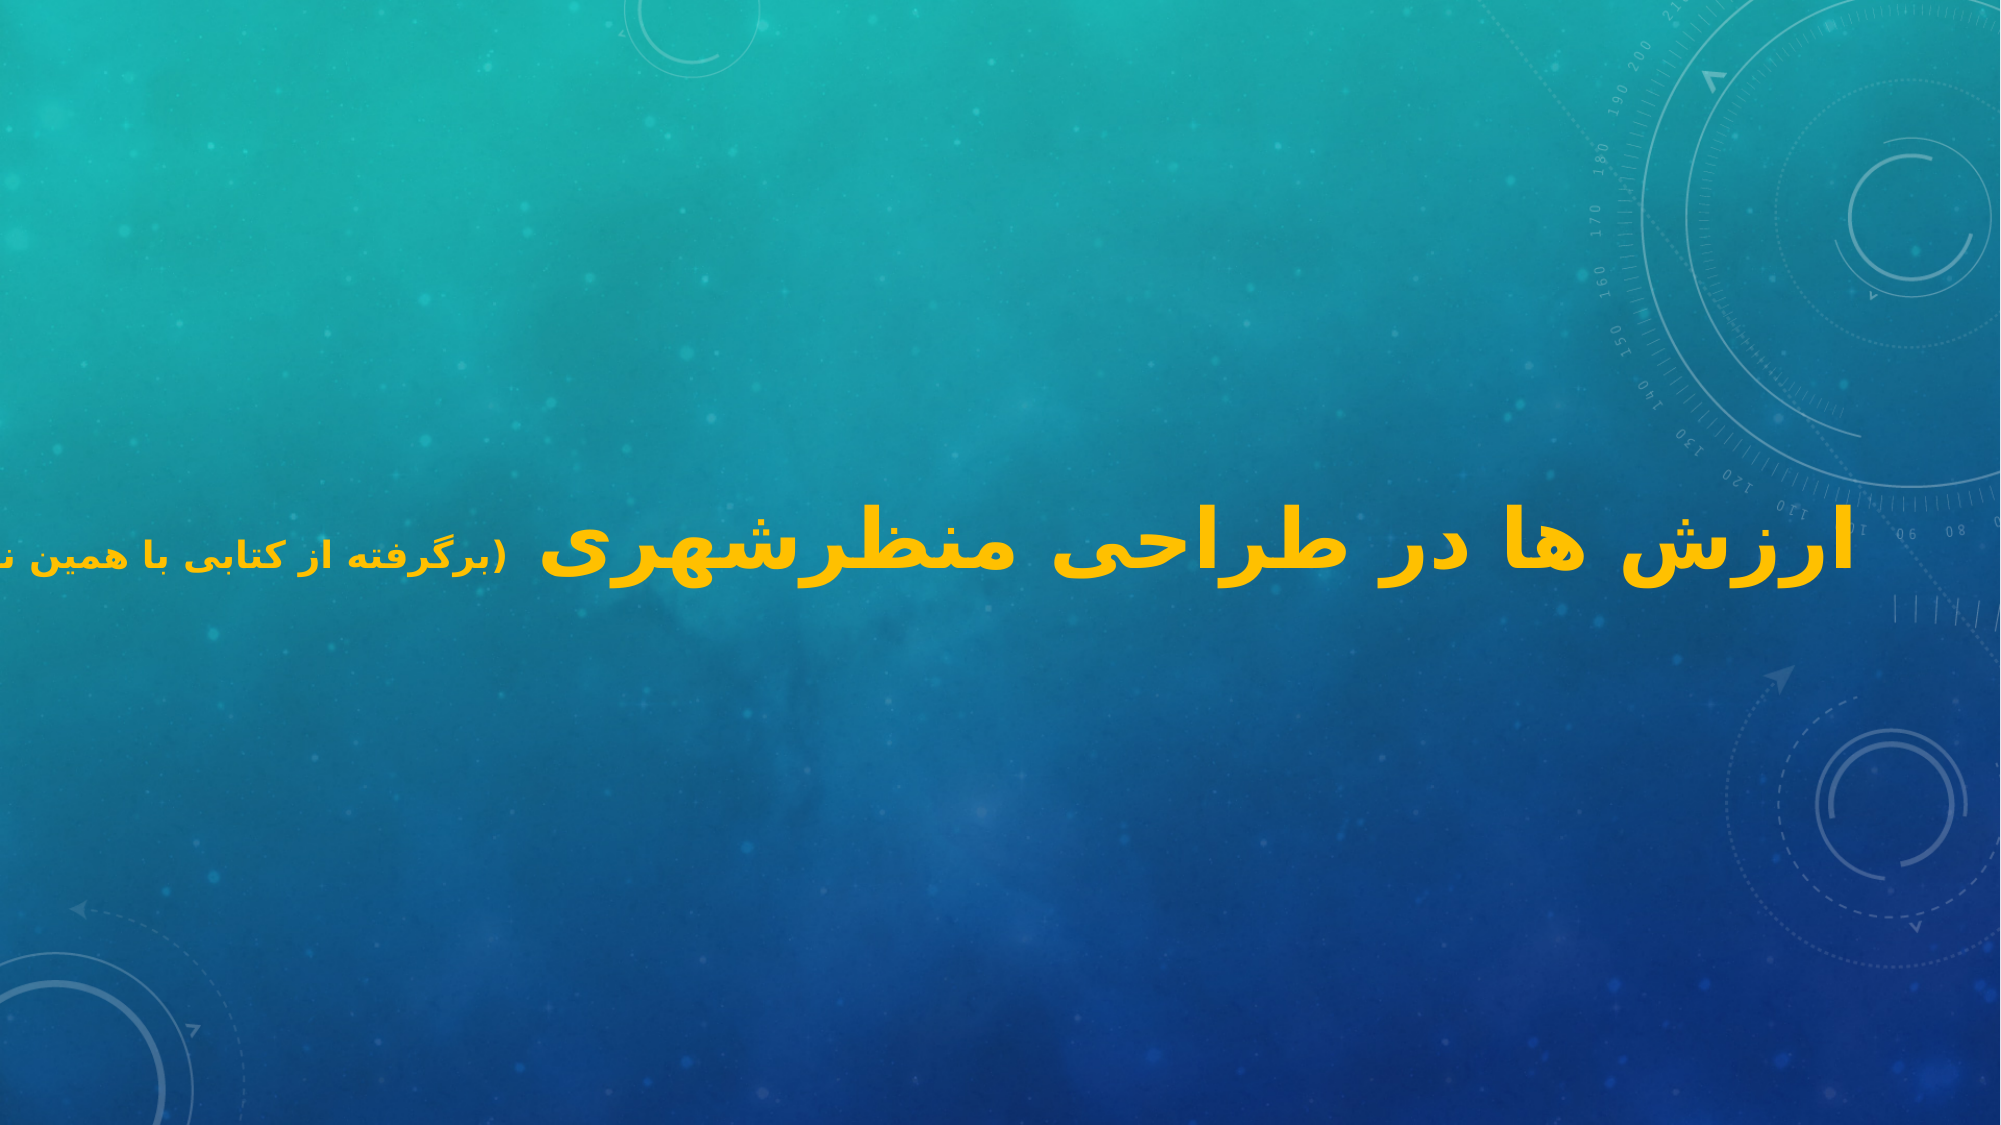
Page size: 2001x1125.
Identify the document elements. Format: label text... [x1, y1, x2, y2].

picture [0, 0, 2001, 1125]
text_box ارزش ها در طراحی منظرشهری (برگرفته از کتابی با همین نام) [0, 478, 1874, 593]
